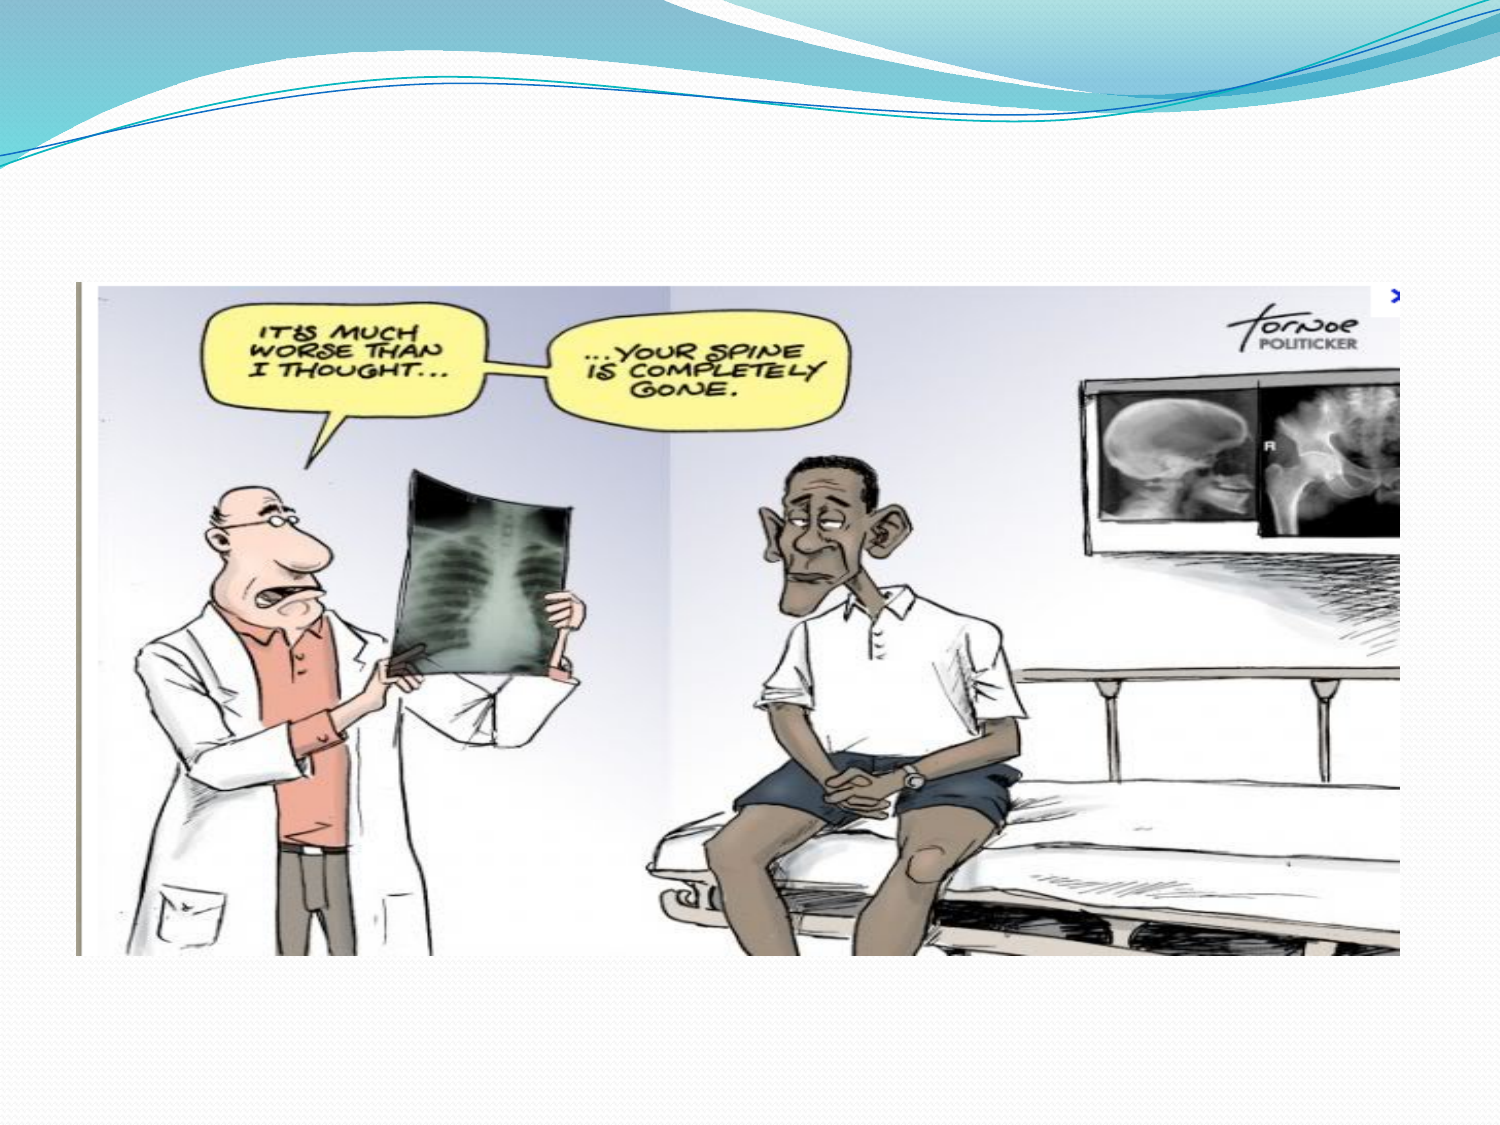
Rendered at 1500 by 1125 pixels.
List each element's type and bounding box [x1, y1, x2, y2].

picture [76, 282, 1400, 957]
